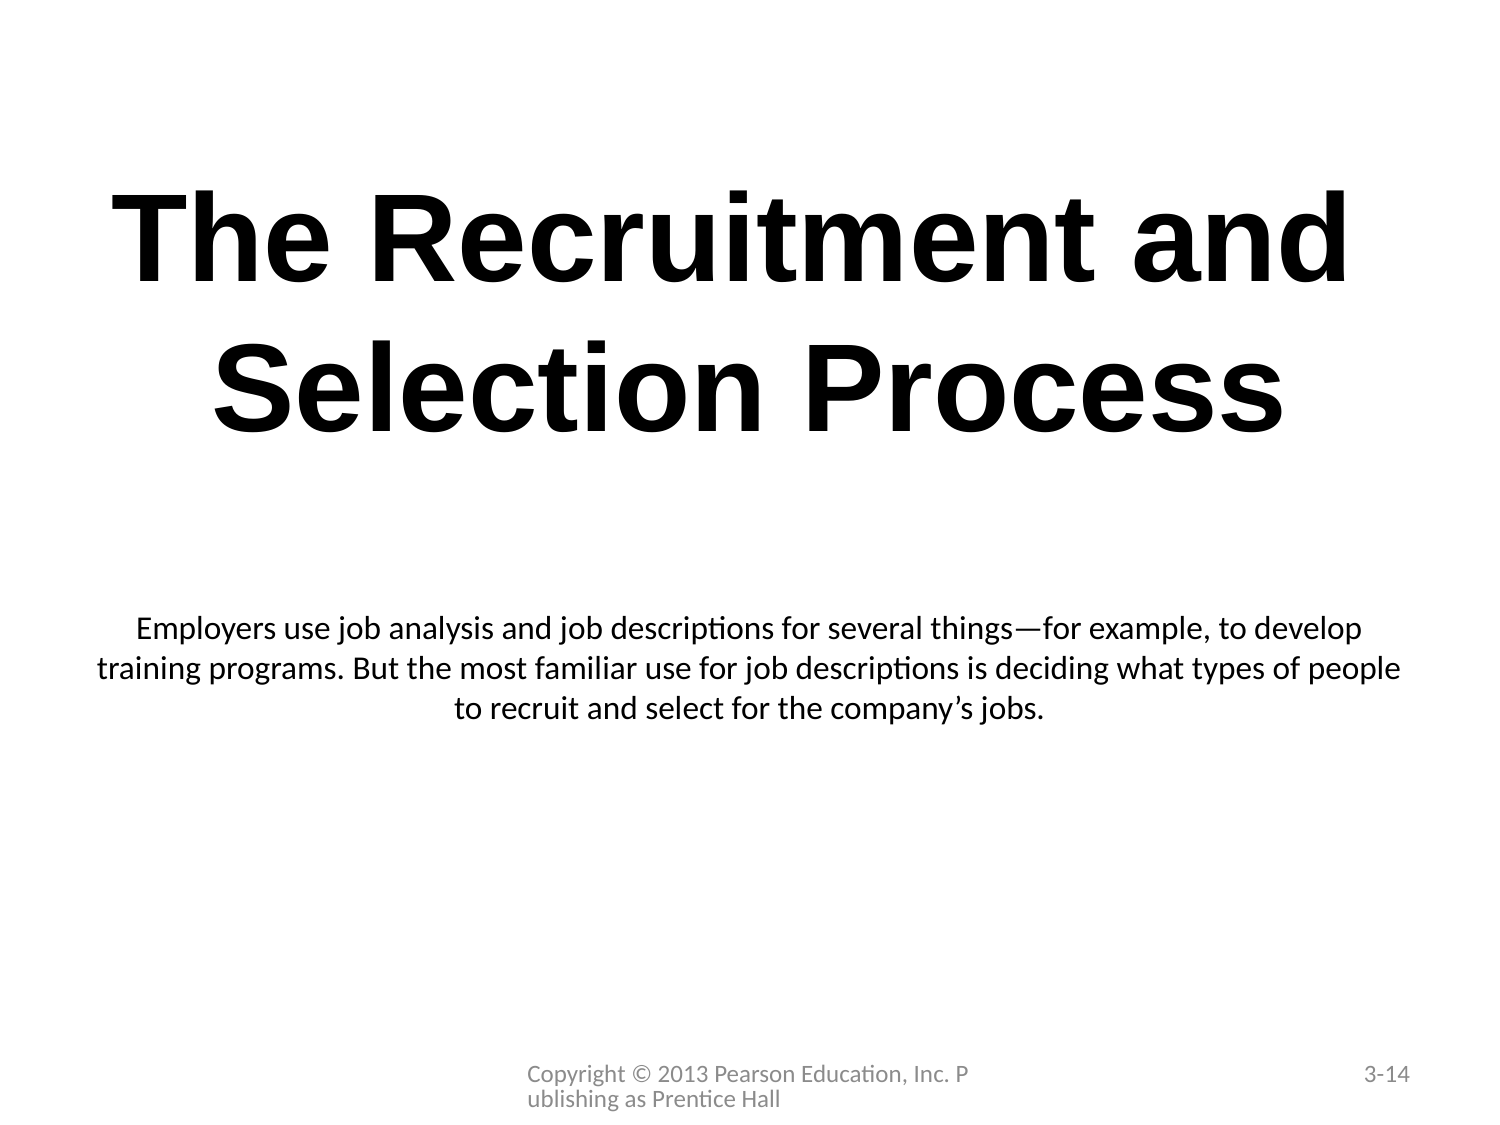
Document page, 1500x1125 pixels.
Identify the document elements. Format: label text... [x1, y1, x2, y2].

title The Recruitment and Selection Process Employers use job analysis and job descriptions for several things—for example, to develop training programs. But the most familiar use for job descriptions is deciding what types of people to recruit and select for the company’s jobs. [75, 345, 1425, 688]
footer Copyright © 2013 Pearson Education, Inc. Publishing as Prentice Hall [512, 1042, 988, 1103]
slide_number 3-14 [1074, 1042, 1425, 1103]
